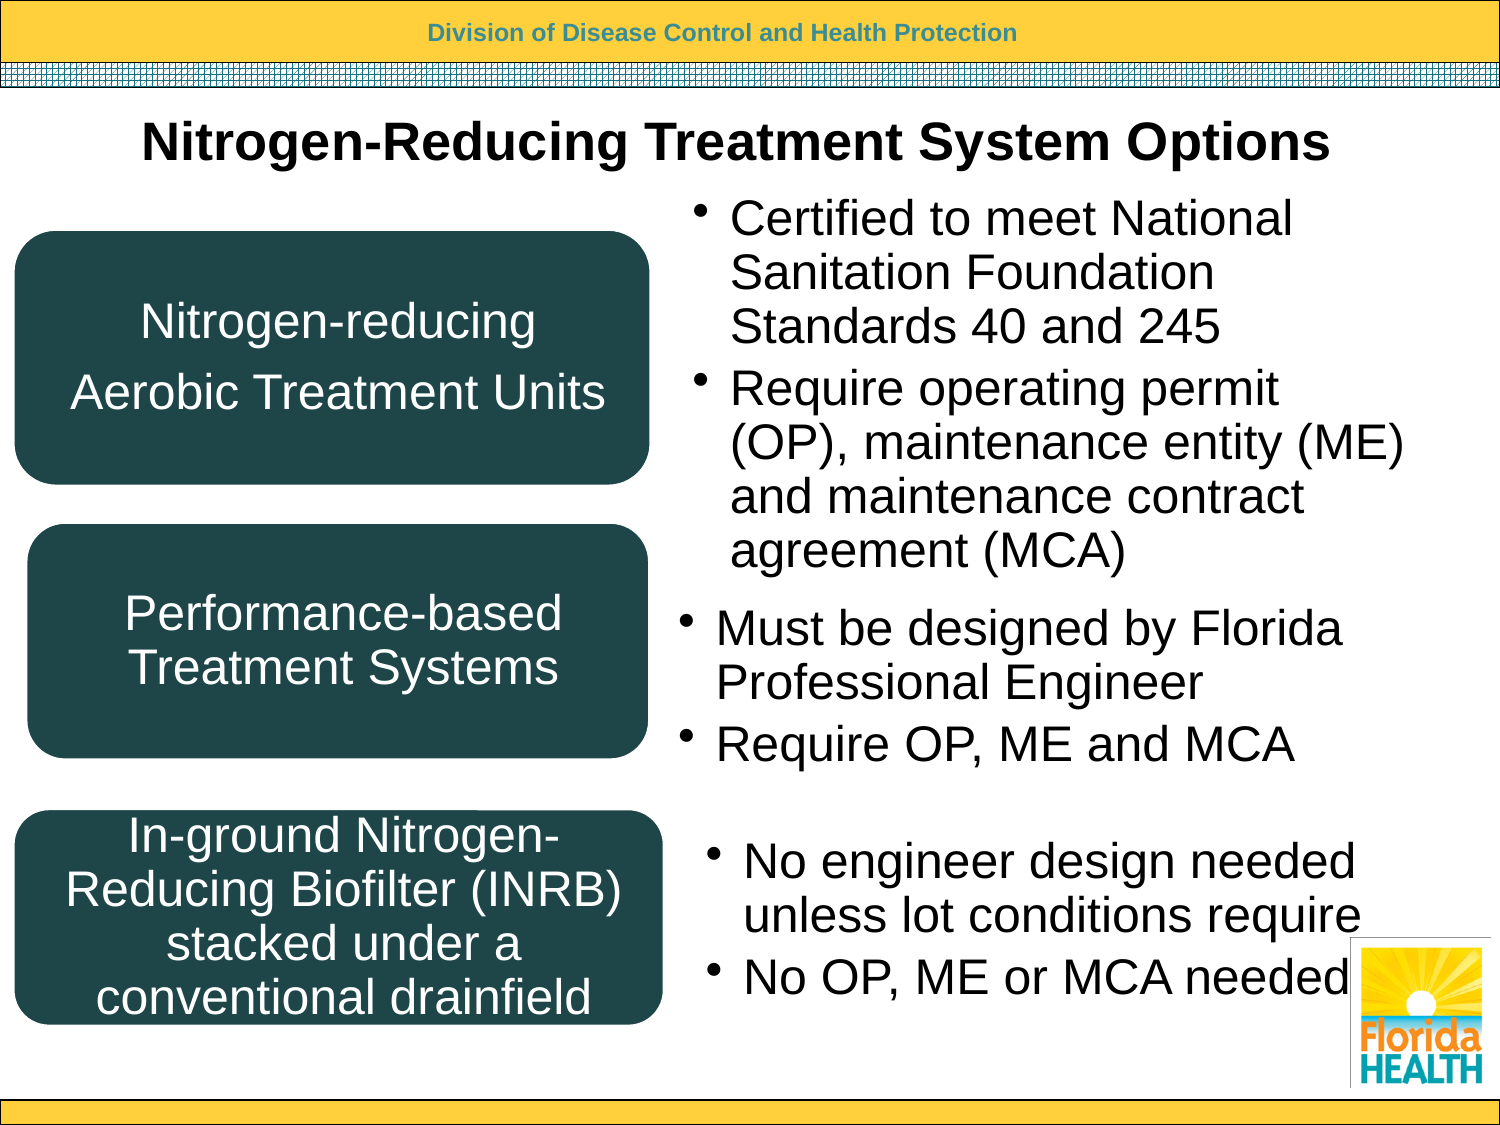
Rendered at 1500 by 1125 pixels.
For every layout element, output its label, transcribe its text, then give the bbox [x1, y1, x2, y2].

title Nitrogen-Reducing Treatment System Options [62, 75, 1413, 223]
picture [1350, 937, 1491, 1088]
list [12, 224, 1463, 1028]
